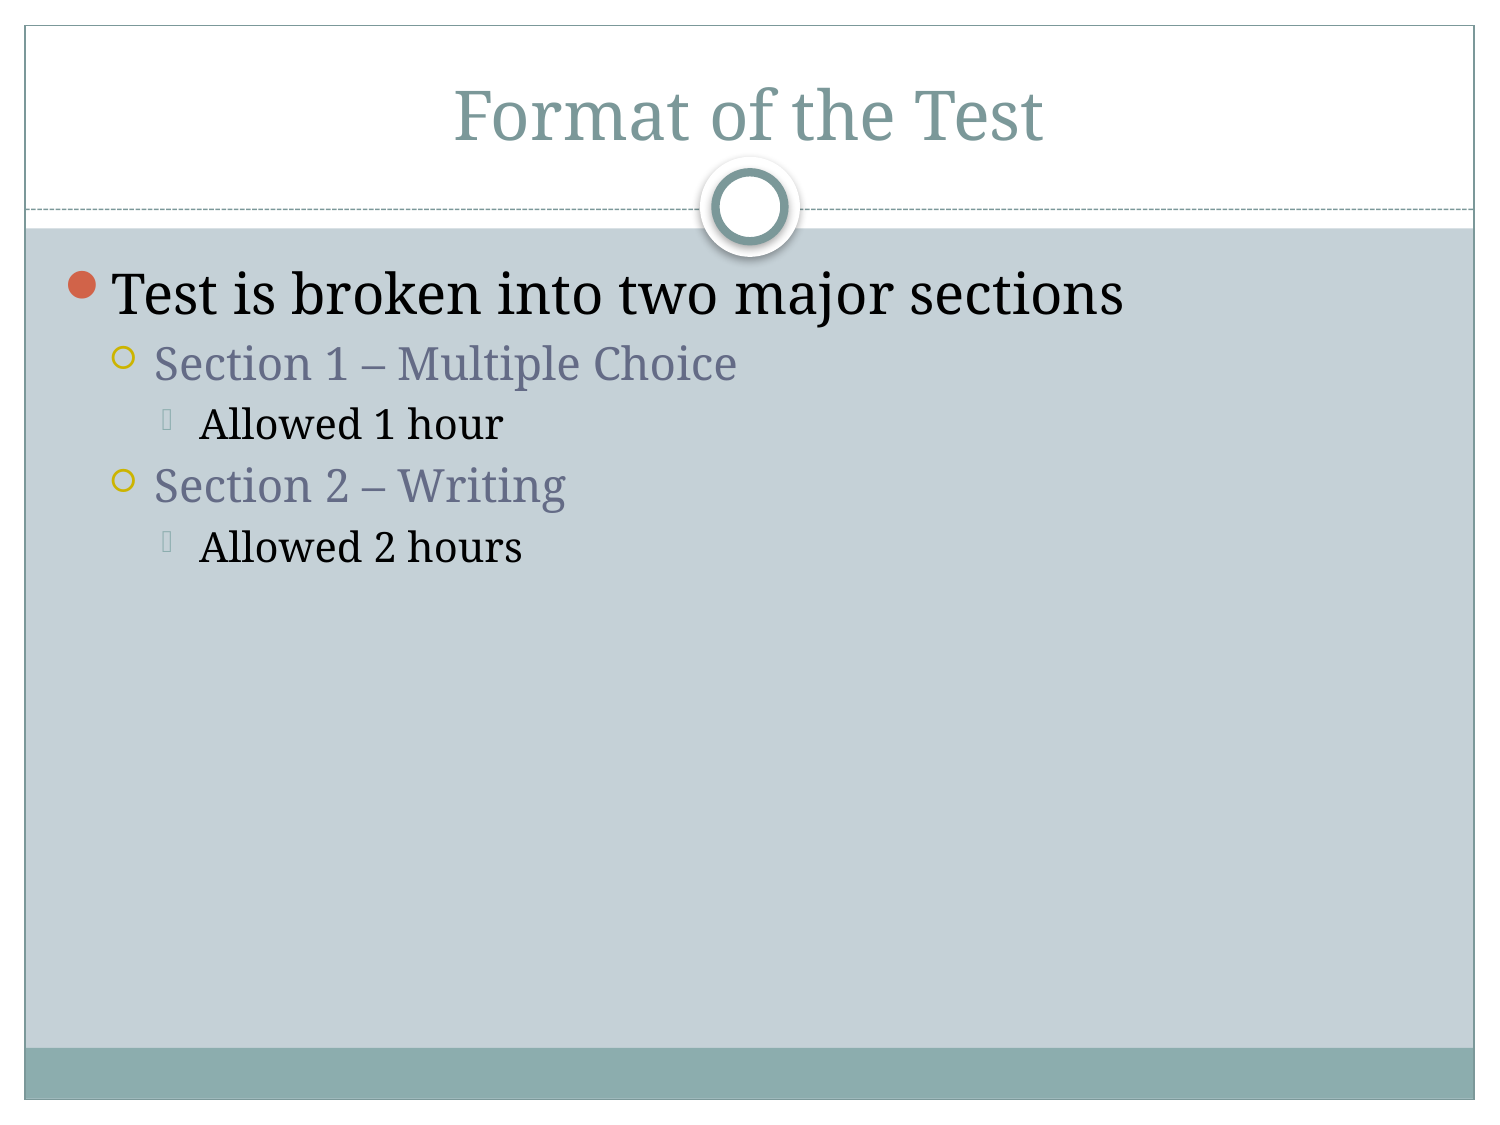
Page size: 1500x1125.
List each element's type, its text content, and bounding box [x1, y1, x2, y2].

list Test is broken into two major sections Section 1 – Multiple Choice Allowed 1 hour Section 2 – Writing Allowed 2 hours [49, 250, 1445, 1001]
title Format of the Test [49, 37, 1450, 162]
